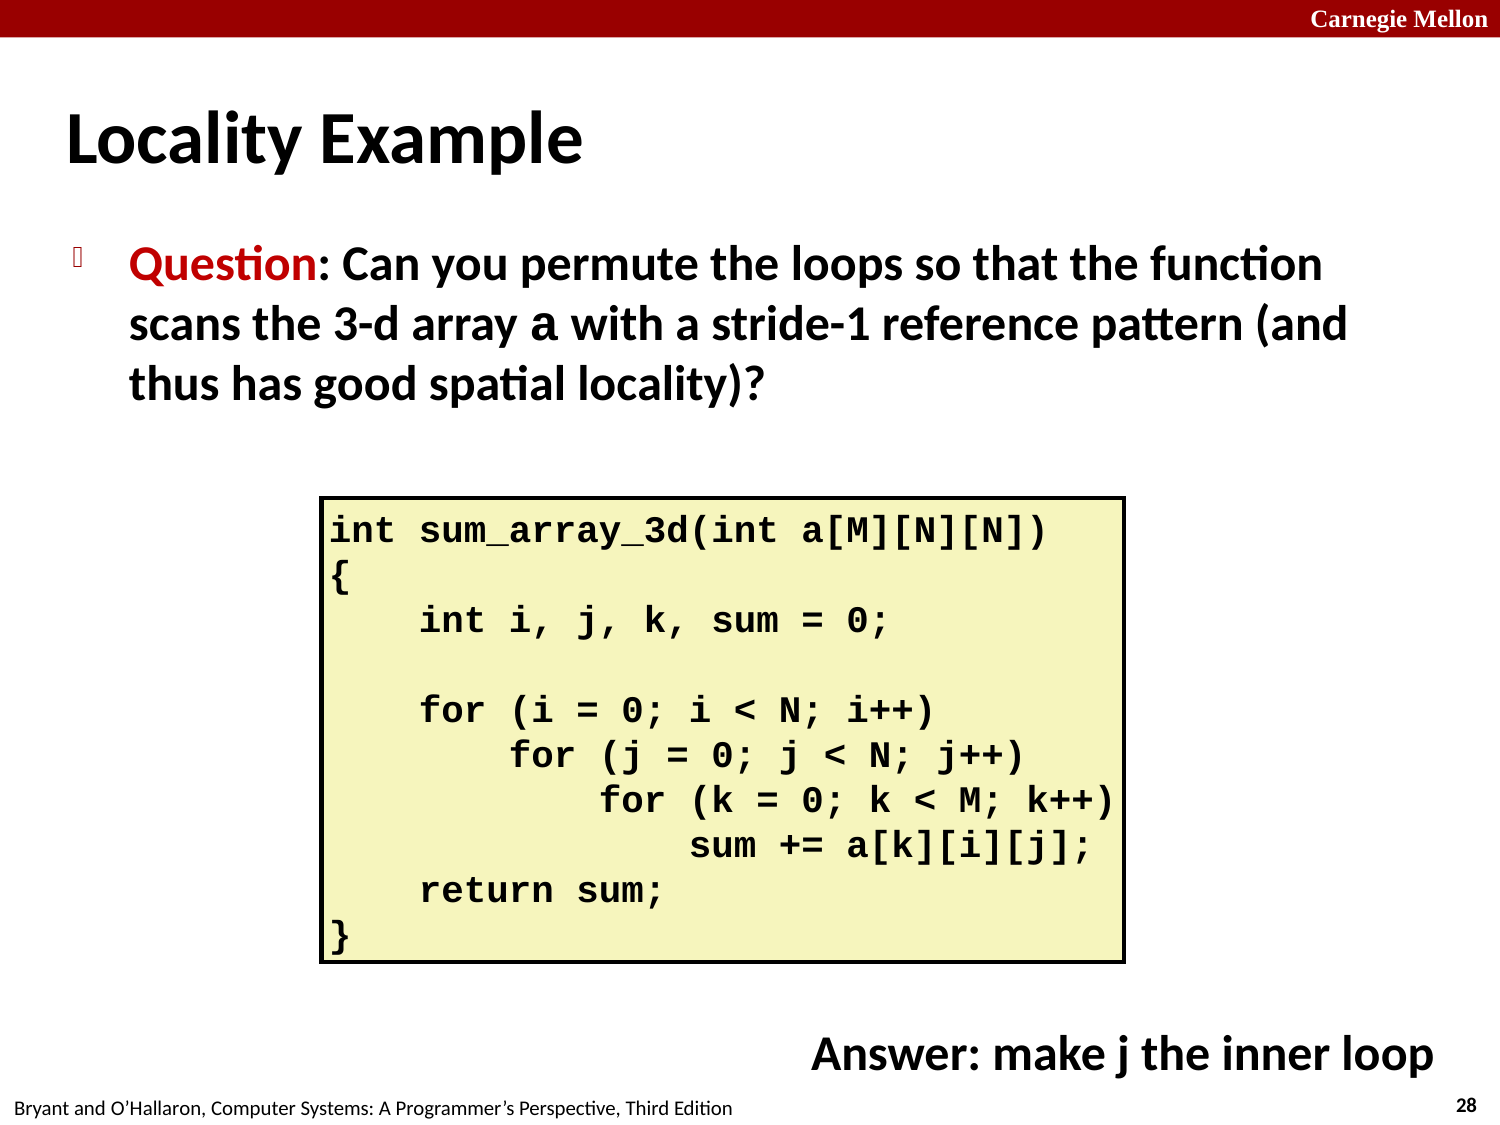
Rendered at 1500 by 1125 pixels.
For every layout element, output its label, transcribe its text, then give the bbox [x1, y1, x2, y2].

title Locality Example [58, 70, 1305, 197]
list Question: Can you permute the loops so that the function scans the 3-d array a with a stride-1 reference pattern (and thus has good spatial locality)? [64, 222, 1361, 1040]
text_box int sum_array_3d(int a[M][N][N]) { int i, j, k, sum = 0; for (i = 0; i < N; i++) for (j = 0; j < N; j++) for (k = 0; k < M; k++) sum += a[k][i][j]; return sum; } [321, 497, 1125, 963]
slide_number 28 [1448, 1084, 1488, 1123]
text_box Answer: make j the inner loop [803, 1012, 1443, 1088]
